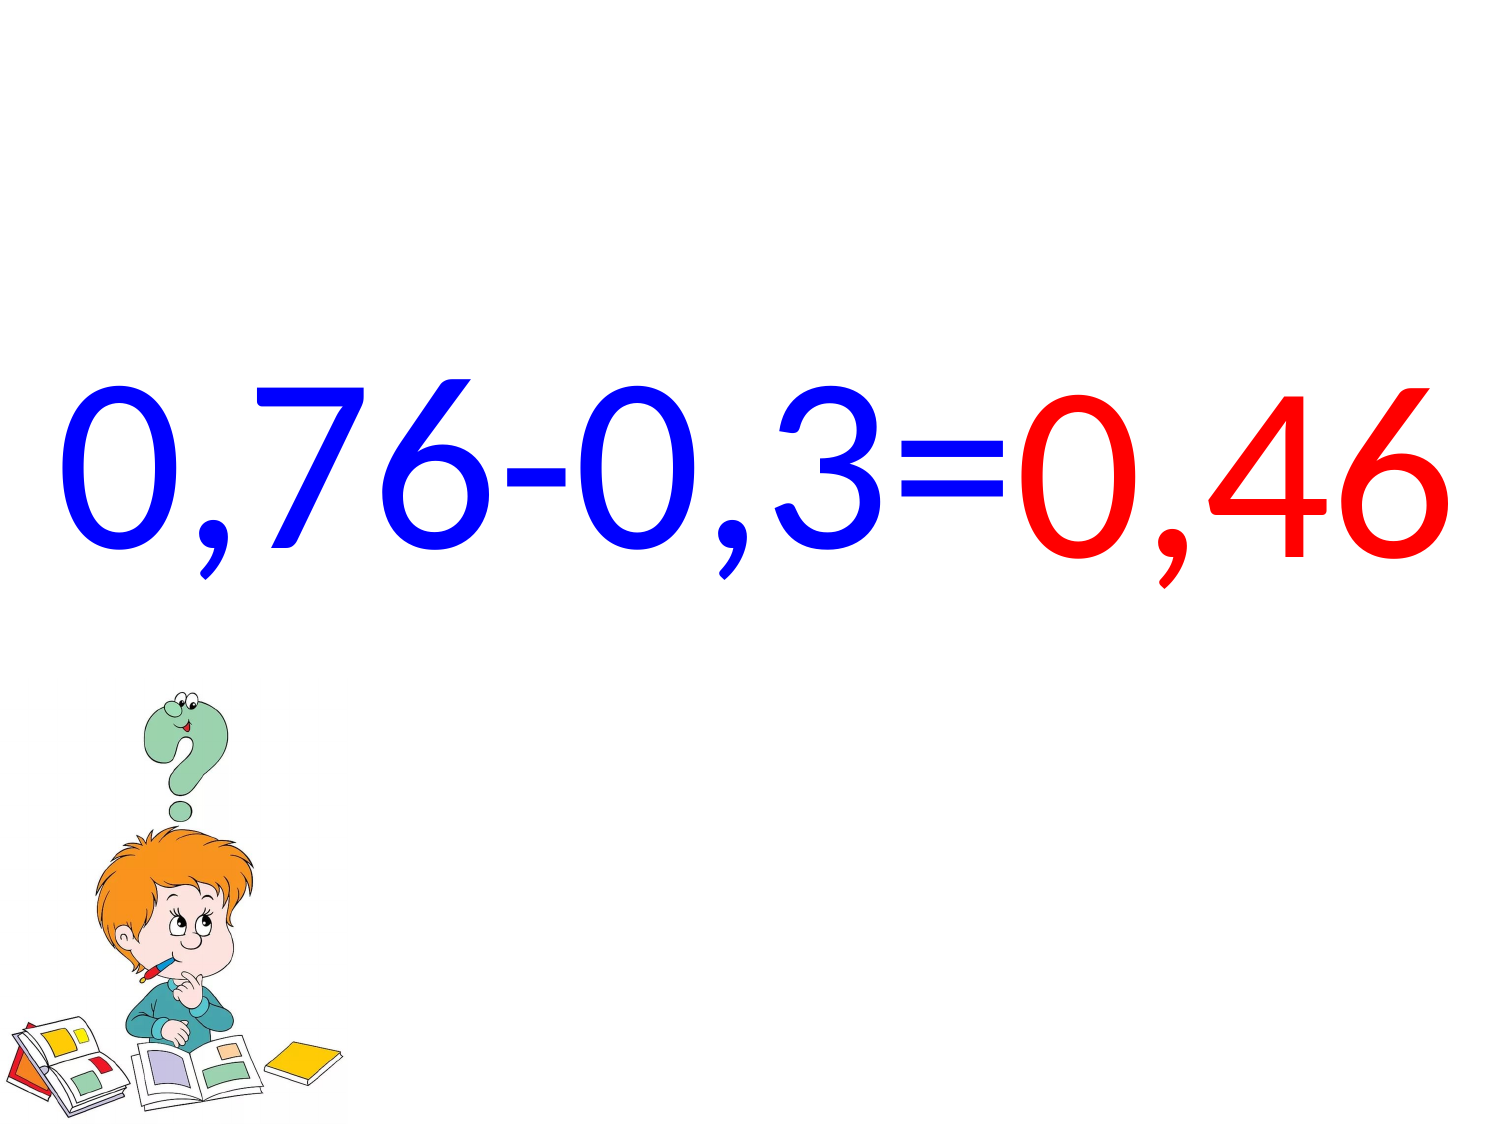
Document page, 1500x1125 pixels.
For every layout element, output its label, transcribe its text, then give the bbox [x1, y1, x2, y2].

text_box 0,46 [1000, 299, 1474, 615]
list 0,76-0,3= [41, 290, 1095, 922]
picture [0, 678, 348, 1124]
